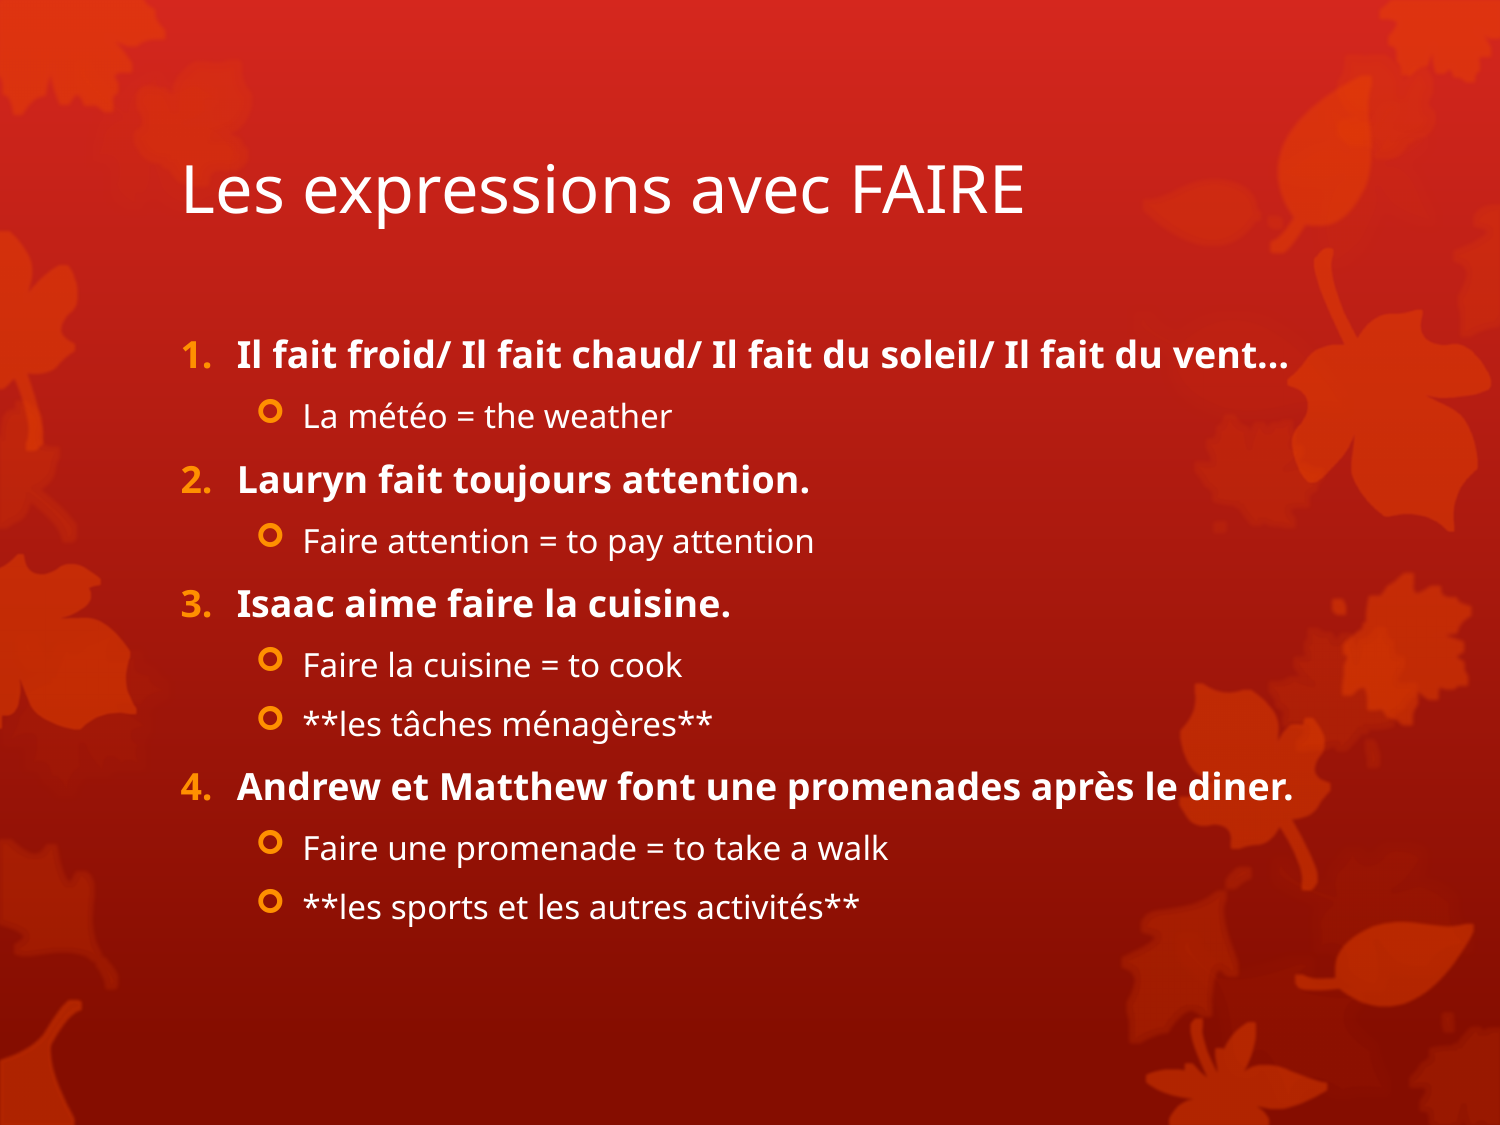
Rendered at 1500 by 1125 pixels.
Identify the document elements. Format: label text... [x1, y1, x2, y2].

title Les expressions avec FAIRE [165, 110, 1335, 263]
list Il fait froid/ Il fait chaud/ Il fait du soleil/ Il fait du vent… La météo = the weather Lauryn fait toujours attention. Faire attention = to pay attention Isaac aime faire la cuisine. Faire la cuisine = to cook **les tâches ménagères** Andrew et Matthew font une promenades après le diner. Faire une promenade = to take a walk **les sports et les autres activités** [165, 296, 1335, 962]
